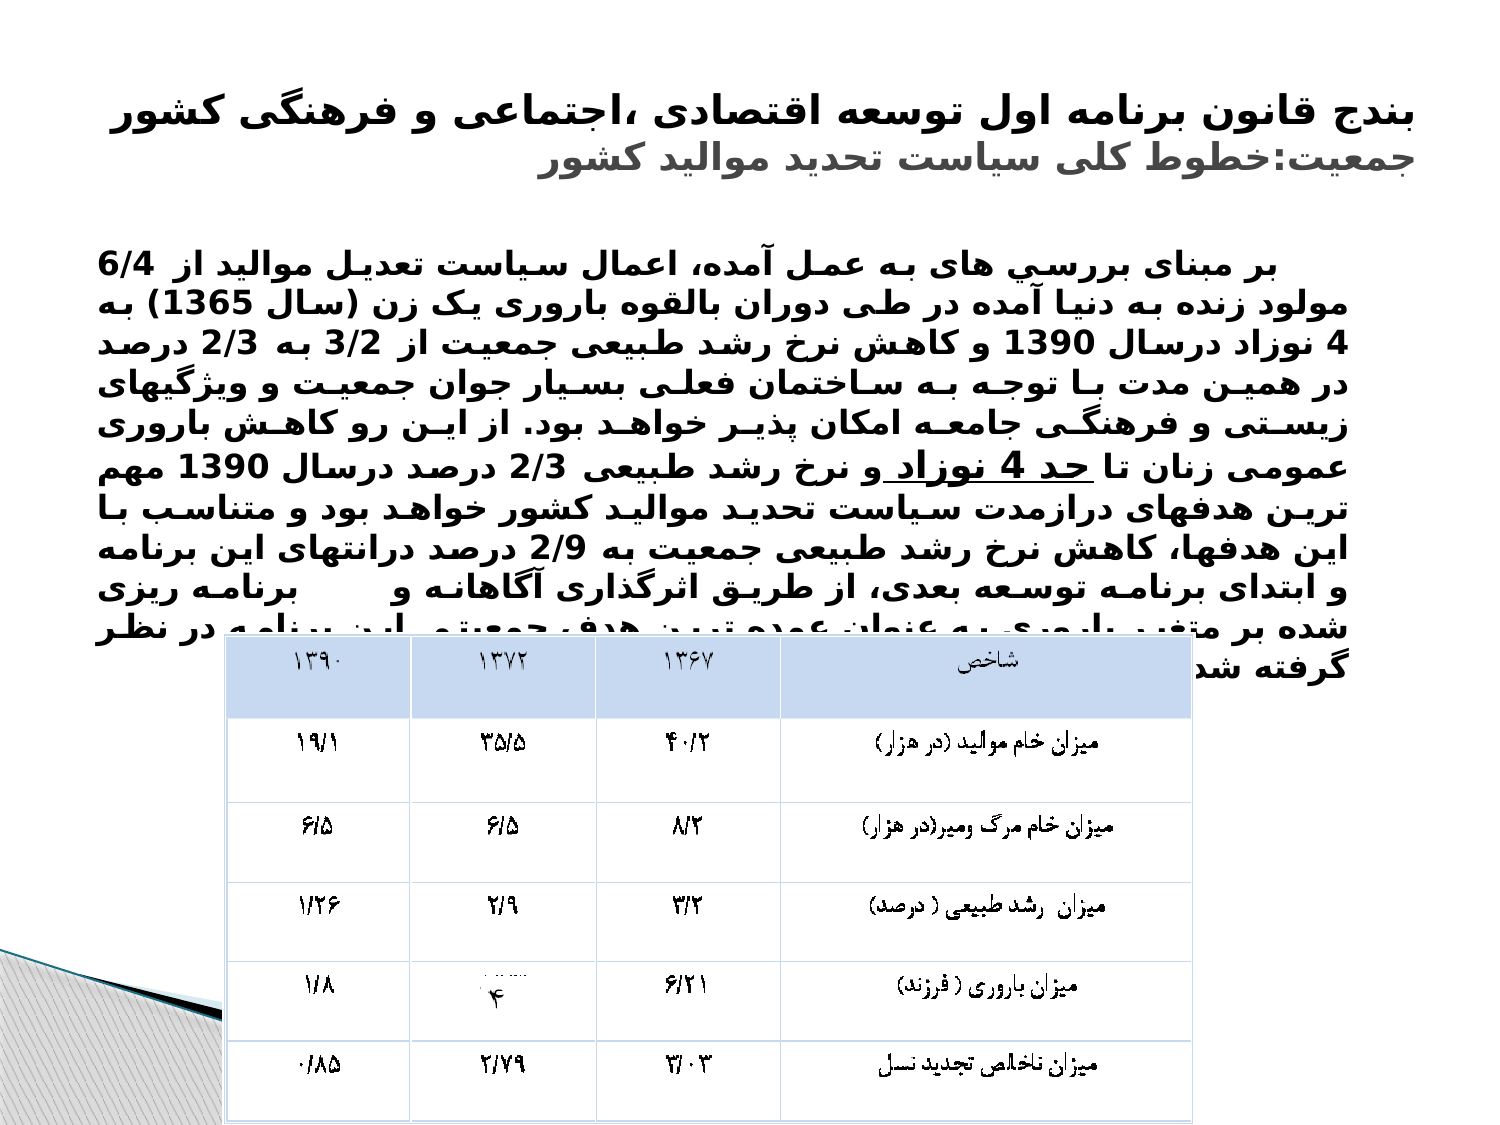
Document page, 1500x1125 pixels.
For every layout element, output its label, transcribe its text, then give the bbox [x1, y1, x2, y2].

picture [222, 632, 1196, 1125]
list بر مبنای بررسي های به عمل آمده، اعمال سياست تعديل مواليد از 6/4 مولود زنده به دنيا آمده در طی دوران بالقوه باروری يک زن (سال 1365) به 4 نوزاد درسال 1390 و کاهش نرخ رشد طبيعی جمعيت از 3/2 به 2/3 درصد در همين مدت با توجه به ساختمان فعلی بسيار جوان جمعيت و ويژگيهای زيستی و فرهنگی جامعه امکان پذير خواهد بود. از اين رو کاهش باروری عمومی زنان تا حد 4 نوزاد و نرخ رشد طبيعی 2/3 درصد درسال 1390 مهم ترين هدفهای درازمدت سياست تحديد مواليد کشور خواهد بود و متناسب با اين هدفها، کاهش نرخ رشد طبيعی جمعيت به 2/9 درصد درانتهای اين برنامه و ابتدای برنامه توسعه بعدی، از طريق اثرگذاری آگاهانه و برنامه ريزی شده بر متغير باروری به عنوان عمده ترين هدف جمعيتی اين برنامه در نظر گرفته شده است. تحول متغيرهای جمعيتی در طول سالهای 67-1372 [82, 234, 1500, 1125]
title بندج قانون برنامه اول توسعه اقتصادی ،اجتماعی و فرهنگی کشور جمعیت:خطوط کلی سیاست تحدید موالید کشور [82, 58, 1432, 247]
